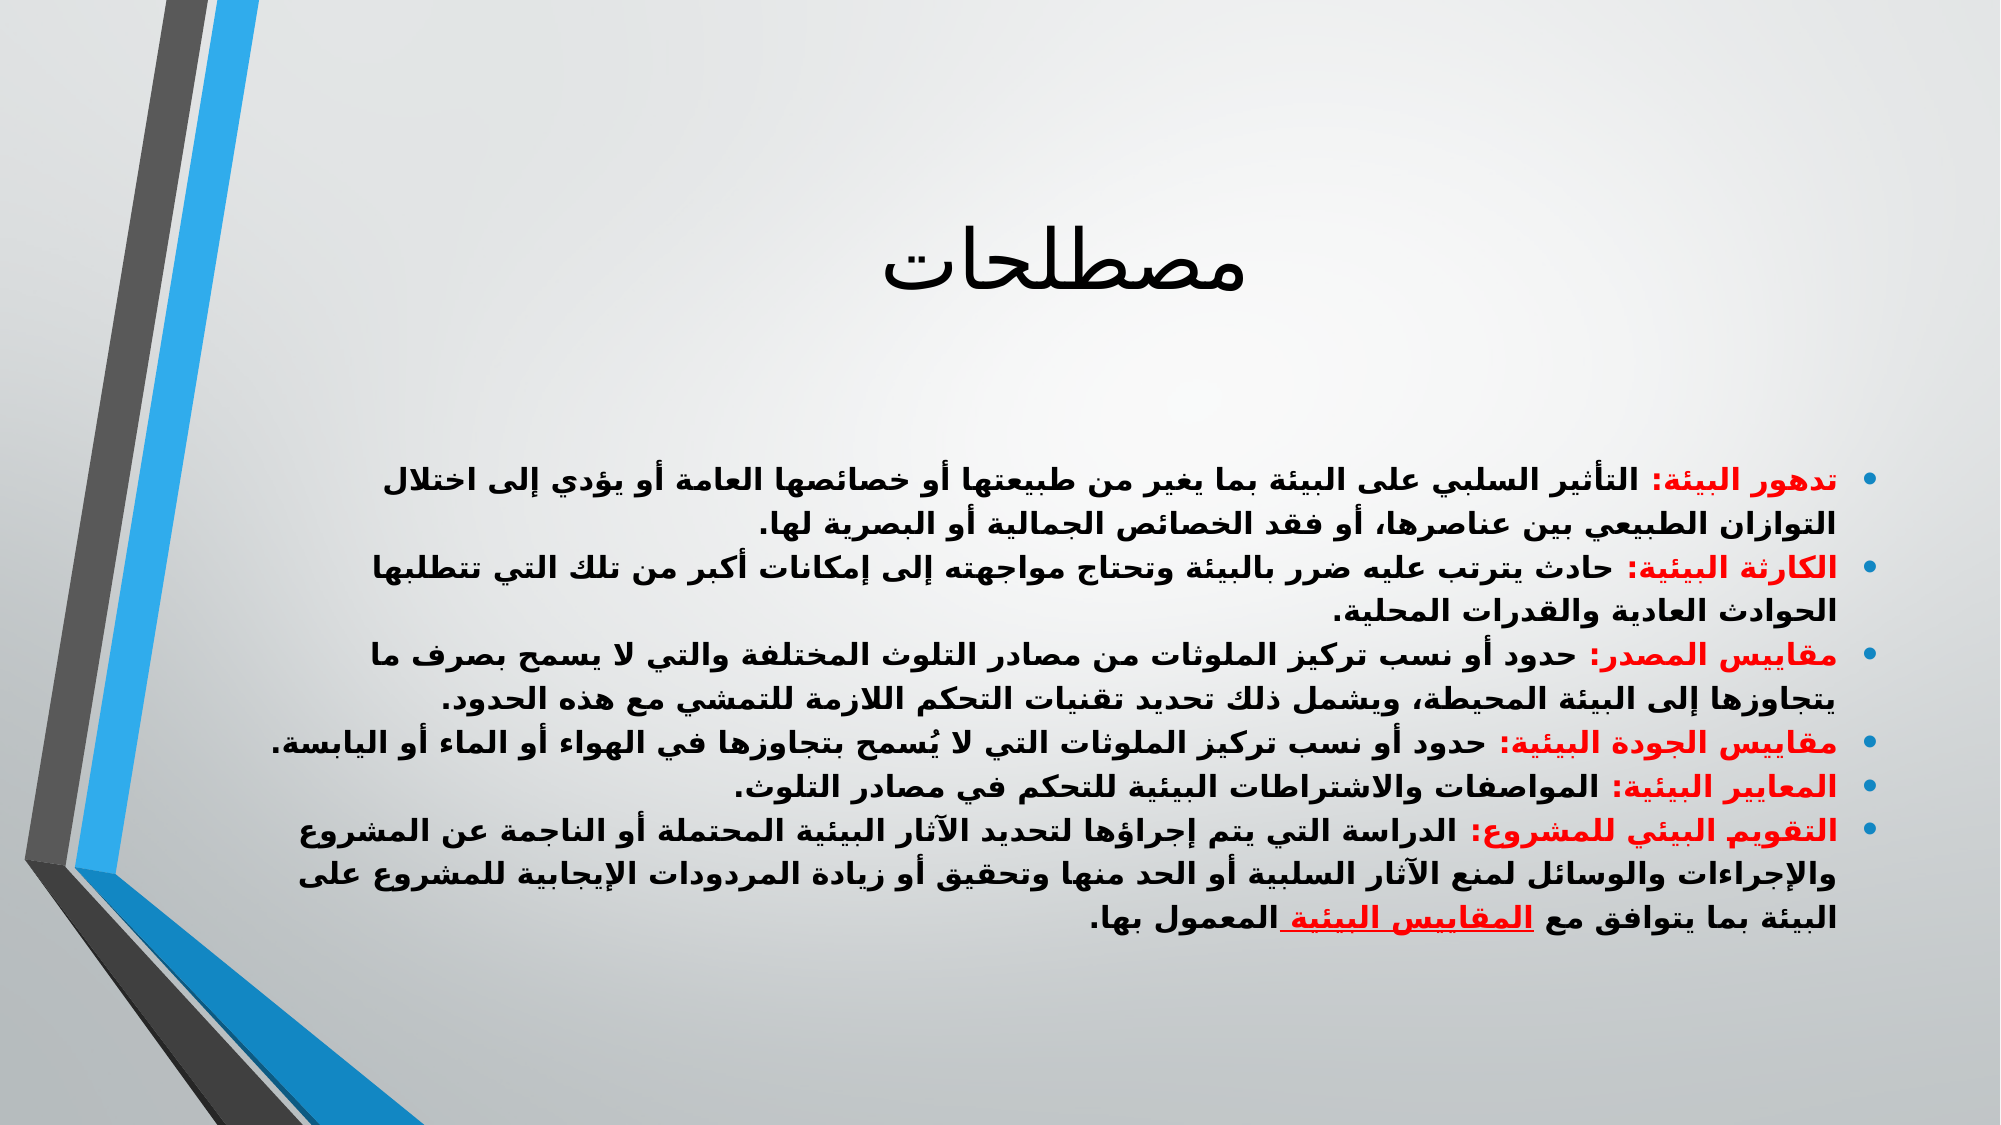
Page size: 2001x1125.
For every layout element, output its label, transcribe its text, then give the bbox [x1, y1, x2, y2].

title مصطلحات [243, 112, 1887, 400]
list تدهور البيئة: التأثير السلبي على البيئة بما يغير من طبيعتها أو خصائصها العامة أو يؤدي إلى اختلال التوازان الطبيعي بين عناصرها، أو فقد الخصائص الجمالية أو البصرية لها. الكارثة البيئية: حادث يترتب عليه ضرر بالبيئة وتحتاج مواجهته إلى إمكانات أكبر من تلك التي تتطلبها الحوادث العادية والقدرات المحلية. مقاييس المصدر: حدود أو نسب تركيز الملوثات من مصادر التلوث المختلفة والتي لا يسمح بصرف ما يتجاوزها إلى البيئة المحيطة، ويشمل ذلك تحديد تقنيات التحكم اللازمة للتمشي مع هذه الحدود. مقاييس الجودة البيئية: حدود أو نسب تركيز الملوثات التي لا يُسمح بتجاوزها في الهواء أو الماء أو اليابسة. المعايير البيئية: المواصفات والاشتراطات البيئية للتحكم في مصادر التلوث. التقويم البيئي للمشروع: الدراسة التي يتم إجراؤها لتحديد الآثار البيئية المحتملة أو الناجمة عن المشروع والإجراءات والوسائل لمنع الآثار السلبية أو الحد منها وتحقيق أو زيادة المردودات الإيجابية للمشروع على البيئة بما يتوافق مع المقاييس البيئية المعمول بها. [243, 437, 1887, 950]
